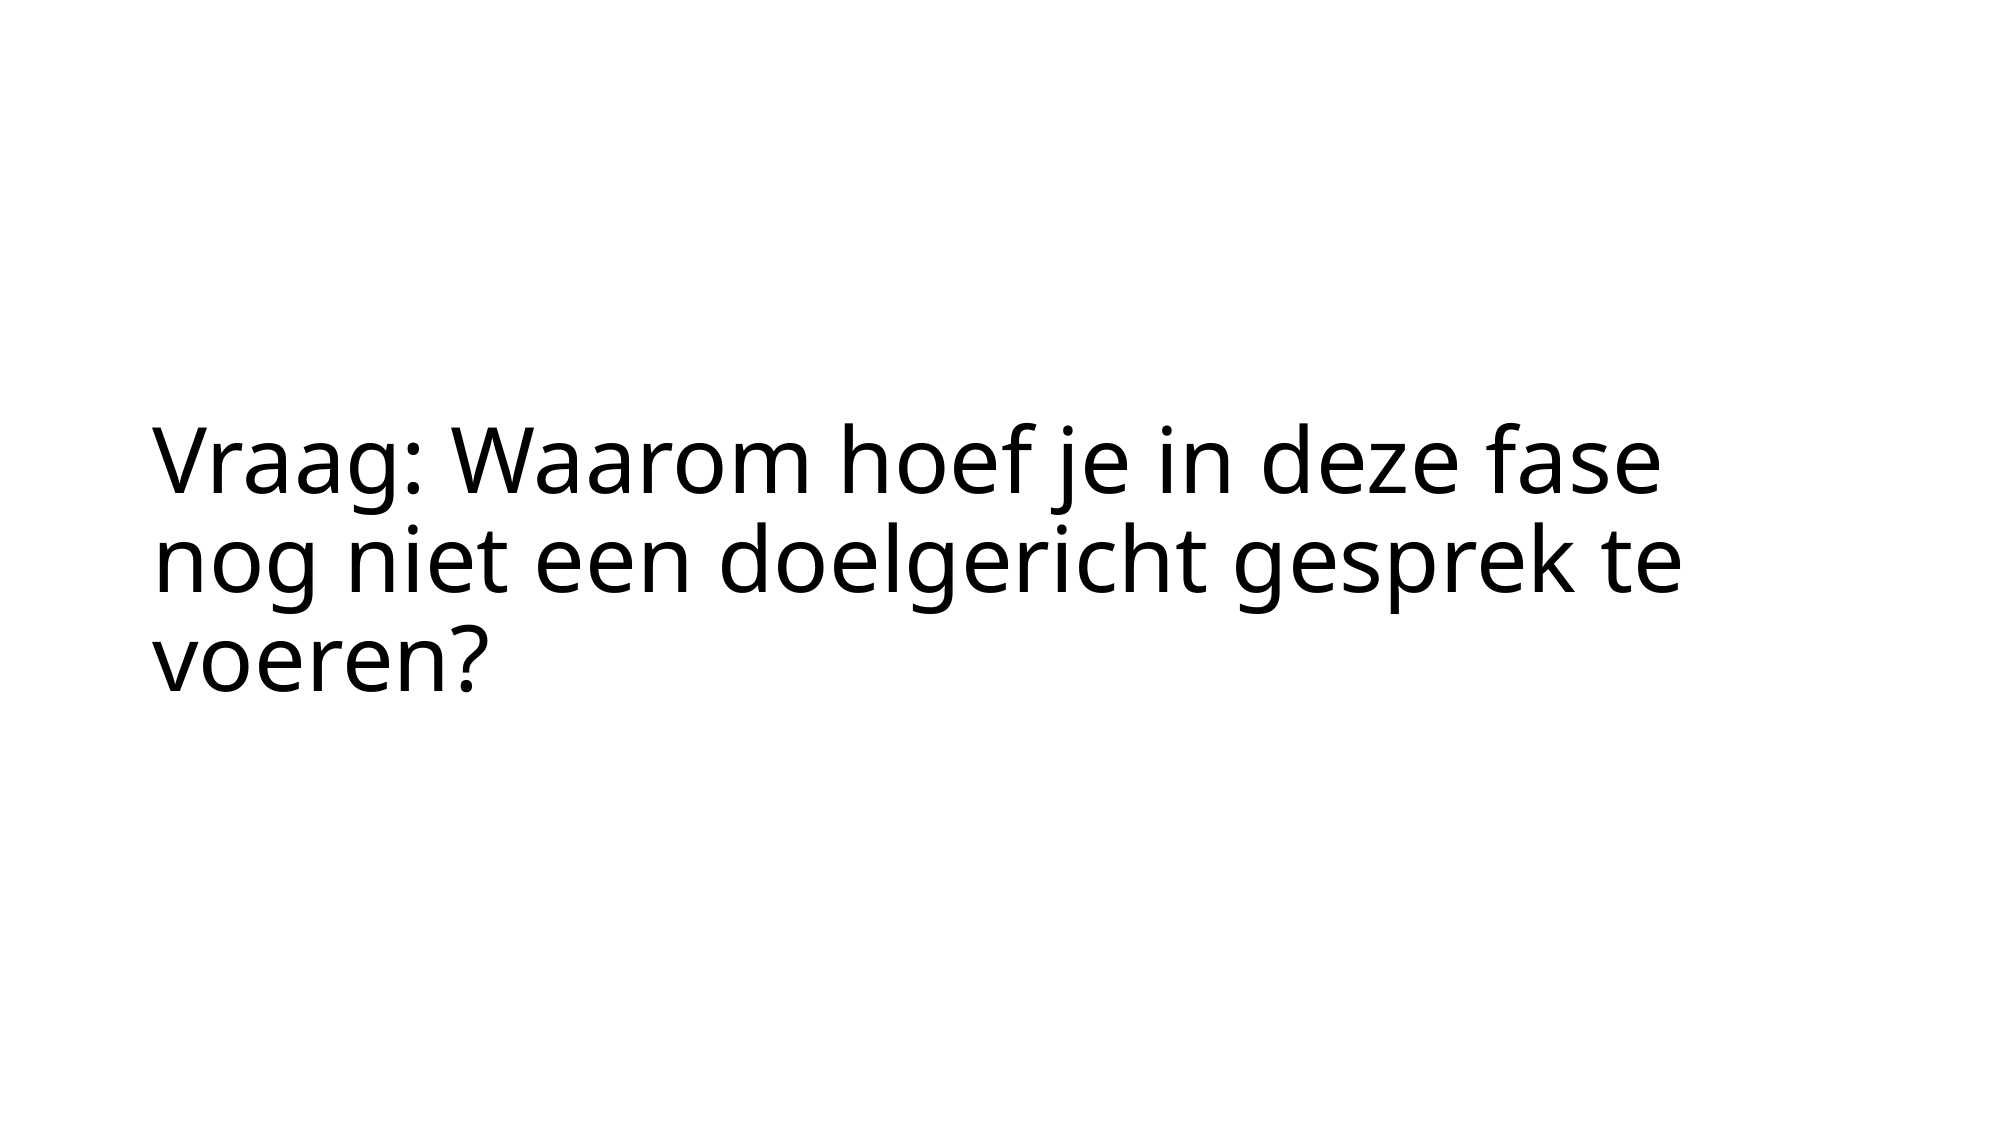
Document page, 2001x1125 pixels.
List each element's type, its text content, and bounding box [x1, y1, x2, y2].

title Vraag: Waarom hoef je in deze fase nog niet een doelgericht gesprek te voeren? [137, 453, 1863, 672]
